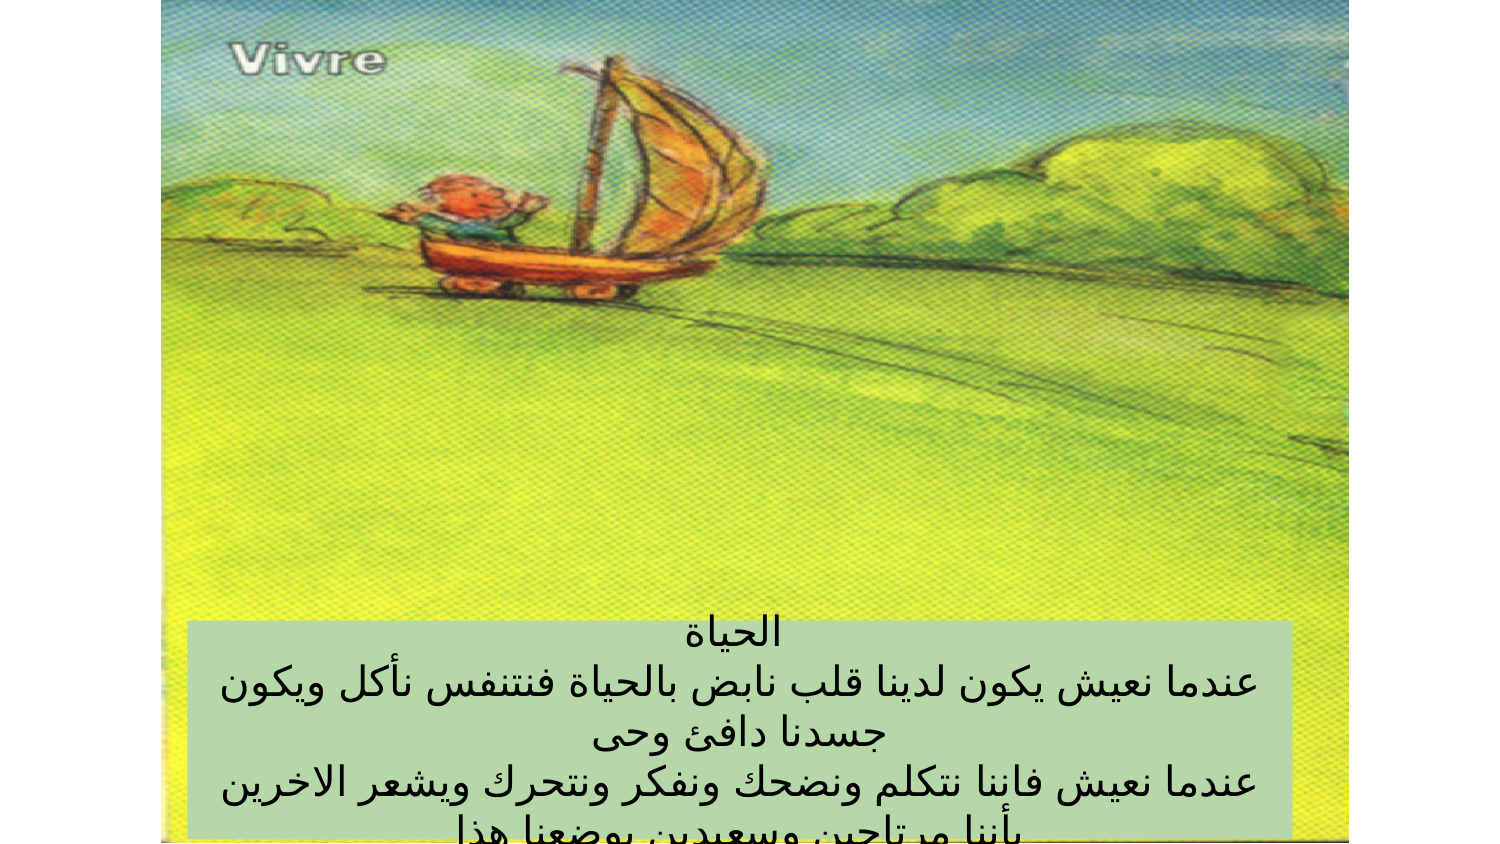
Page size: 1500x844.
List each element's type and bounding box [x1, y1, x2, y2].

picture [161, 0, 1350, 843]
